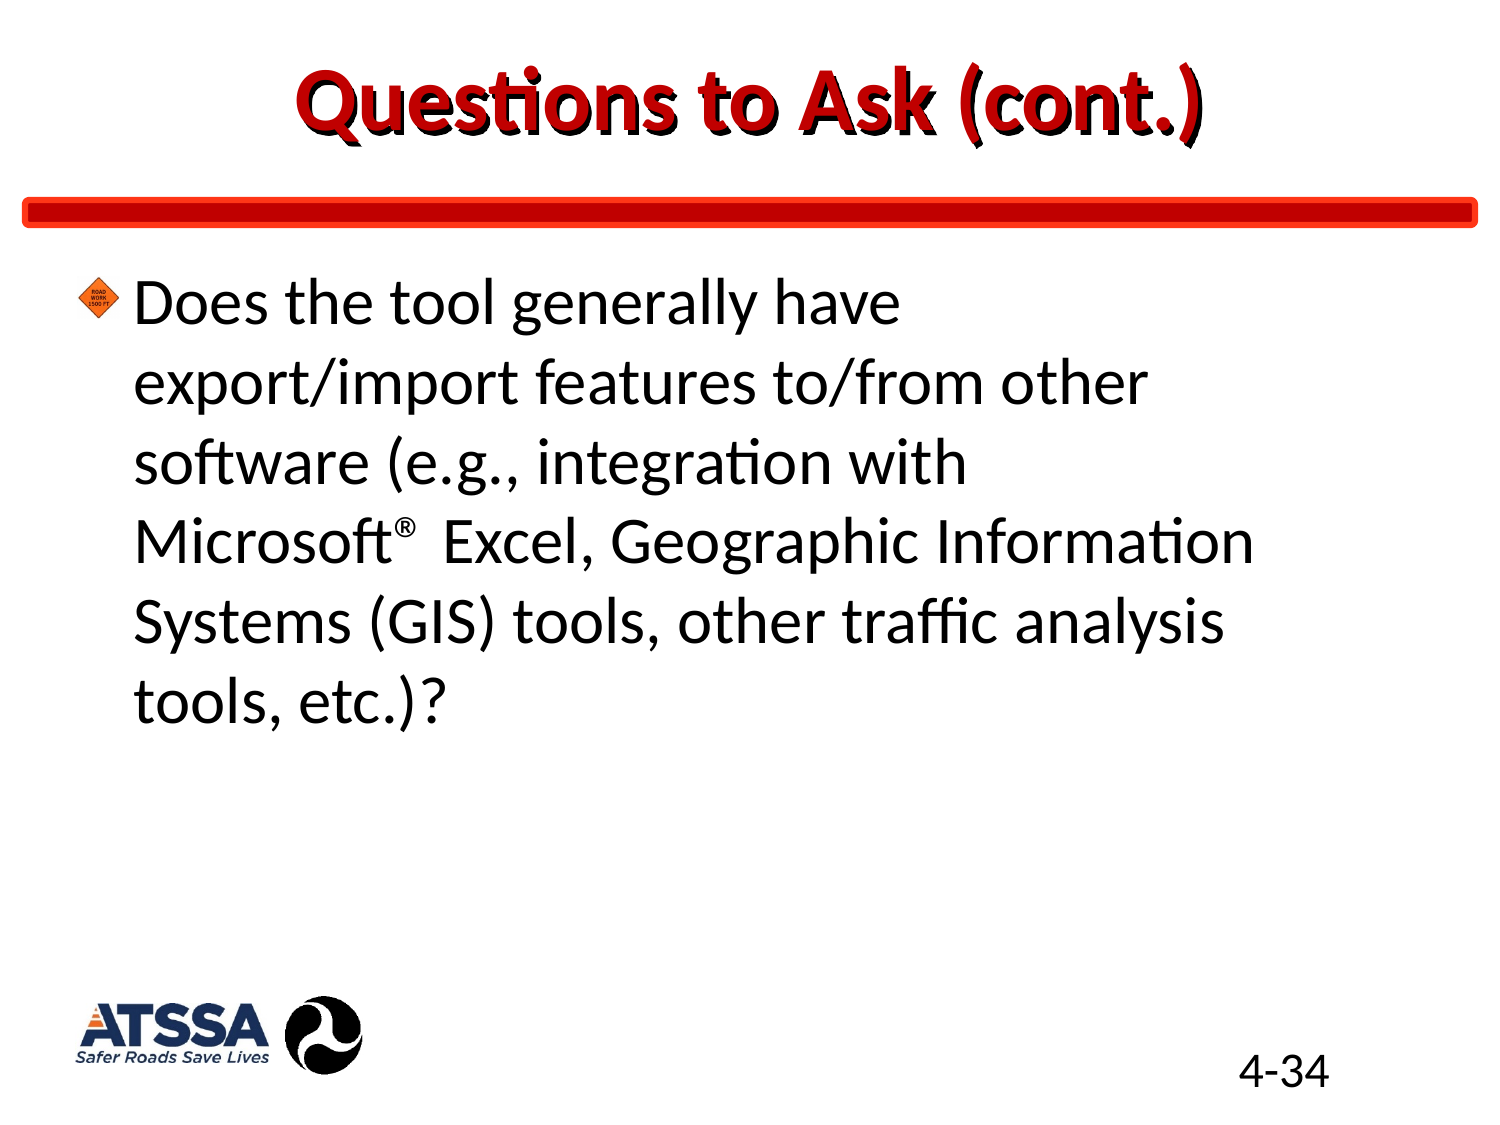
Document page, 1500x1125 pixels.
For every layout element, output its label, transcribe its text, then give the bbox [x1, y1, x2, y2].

picture [75, 1003, 269, 1063]
title Questions to Ask (cont.) [0, 0, 1500, 188]
picture [276, 989, 370, 1077]
picture [77, 276, 120, 319]
list Does the tool generally have export/import features to/from other software (e.g., integration with Microsoft® Excel, Geographic Information Systems (GIS) tools, other traffic analysis tools, etc.)? [62, 249, 1276, 976]
